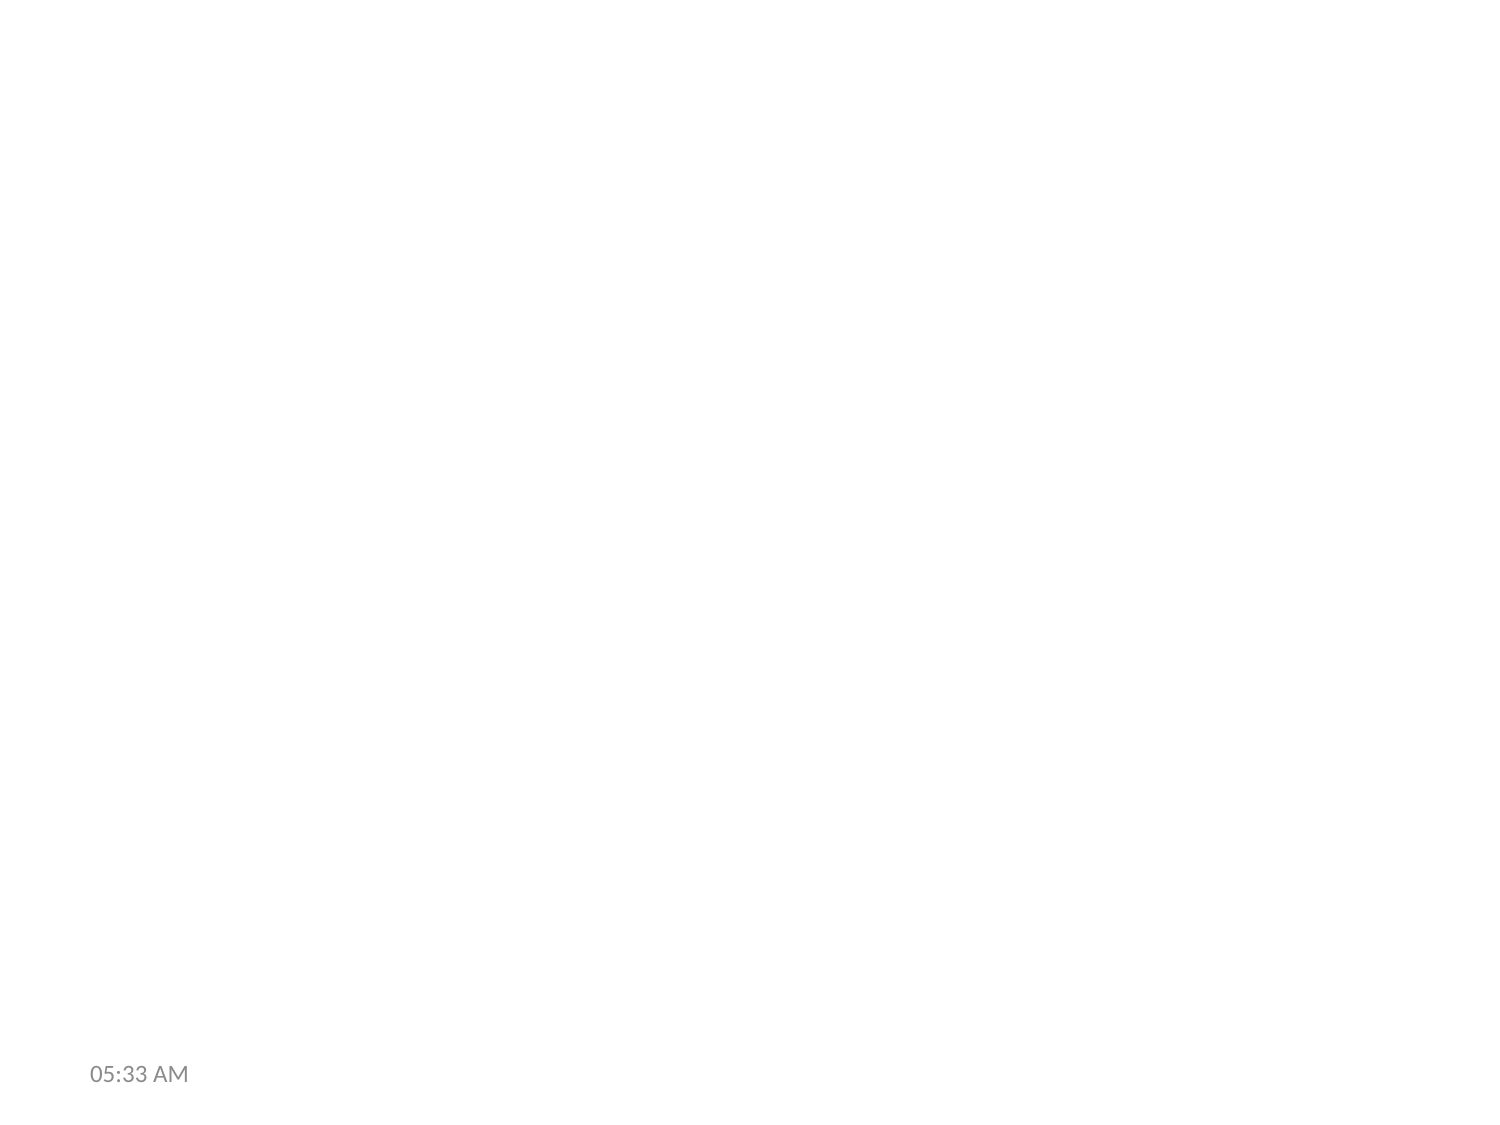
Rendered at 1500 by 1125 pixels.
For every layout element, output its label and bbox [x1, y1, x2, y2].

slide_number [75, 1042, 425, 1103]
